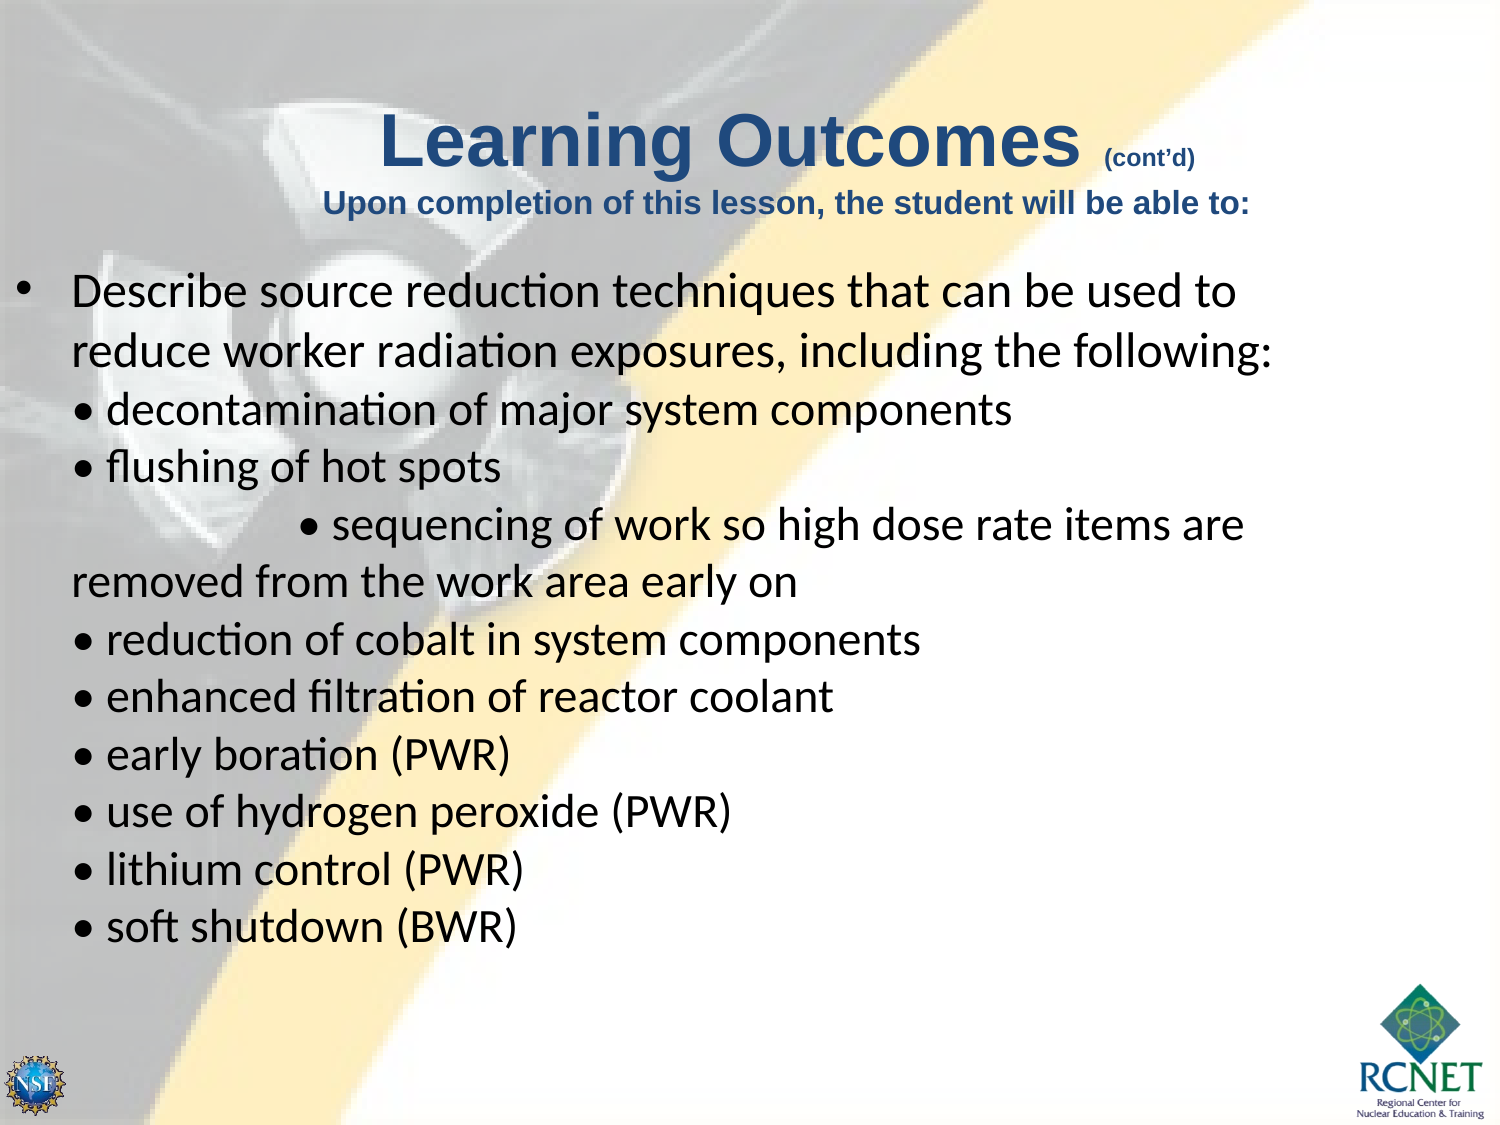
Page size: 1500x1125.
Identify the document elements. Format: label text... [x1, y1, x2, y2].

picture [0, 1056, 75, 1116]
list Describe source reduction techniques that can be used to reduce worker radiation exposures, including the following: • decontamination of major system components • flushing of hot spots • sequencing of work so high dose rate items are removed from the work area early on • reduction of cobalt in system components • enhanced filtration of reactor coolant • early boration (PWR) • use of hydrogen peroxide (PWR) • lithium control (PWR) • soft shutdown (BWR) [0, 249, 1350, 1038]
text_box Learning Outcomes (cont’d) Upon completion of this lesson, the student will be able to: [200, 62, 1375, 250]
picture [1332, 977, 1500, 1125]
